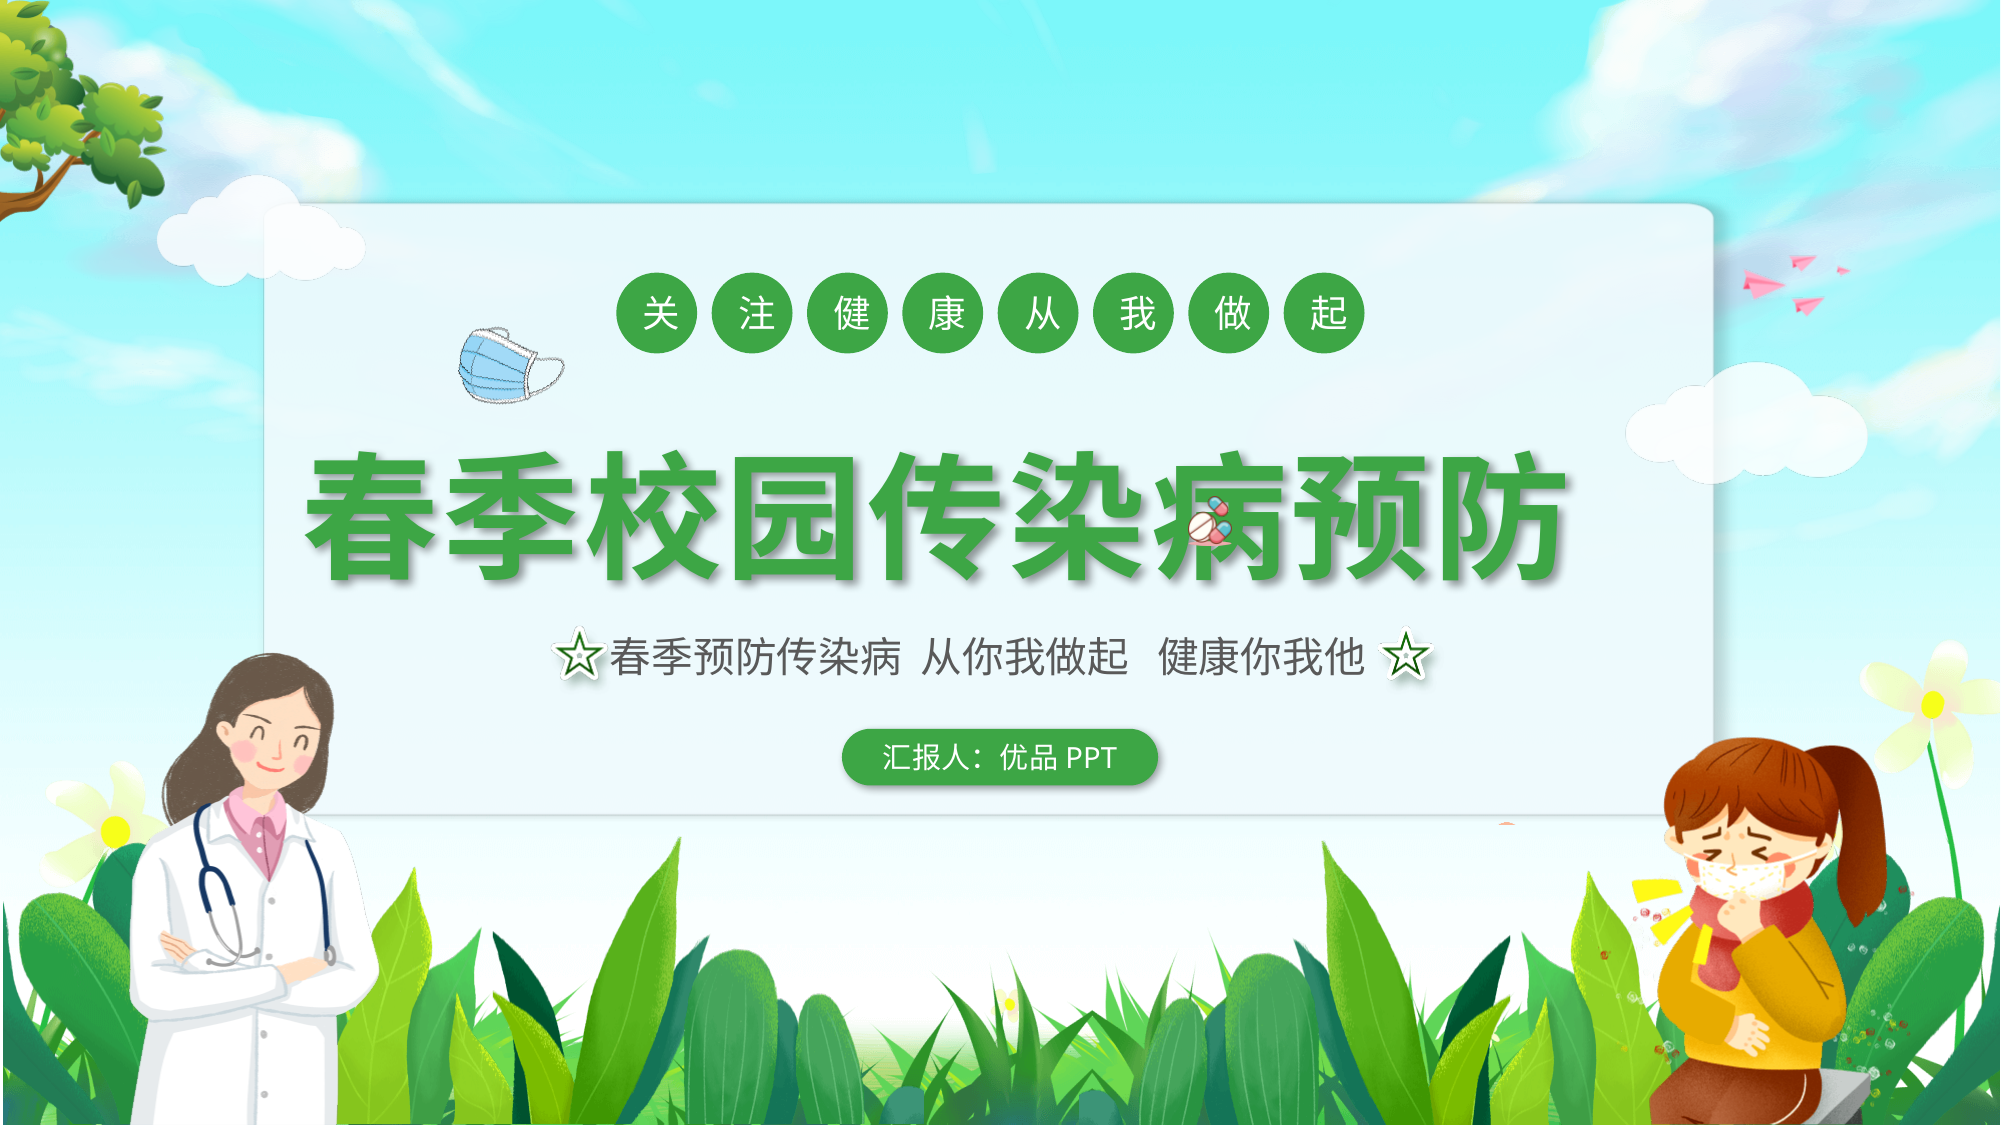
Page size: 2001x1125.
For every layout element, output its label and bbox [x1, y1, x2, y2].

picture [0, 0, 2001, 1125]
text_box [616, 272, 1365, 354]
text_box [508, 577, 1468, 729]
